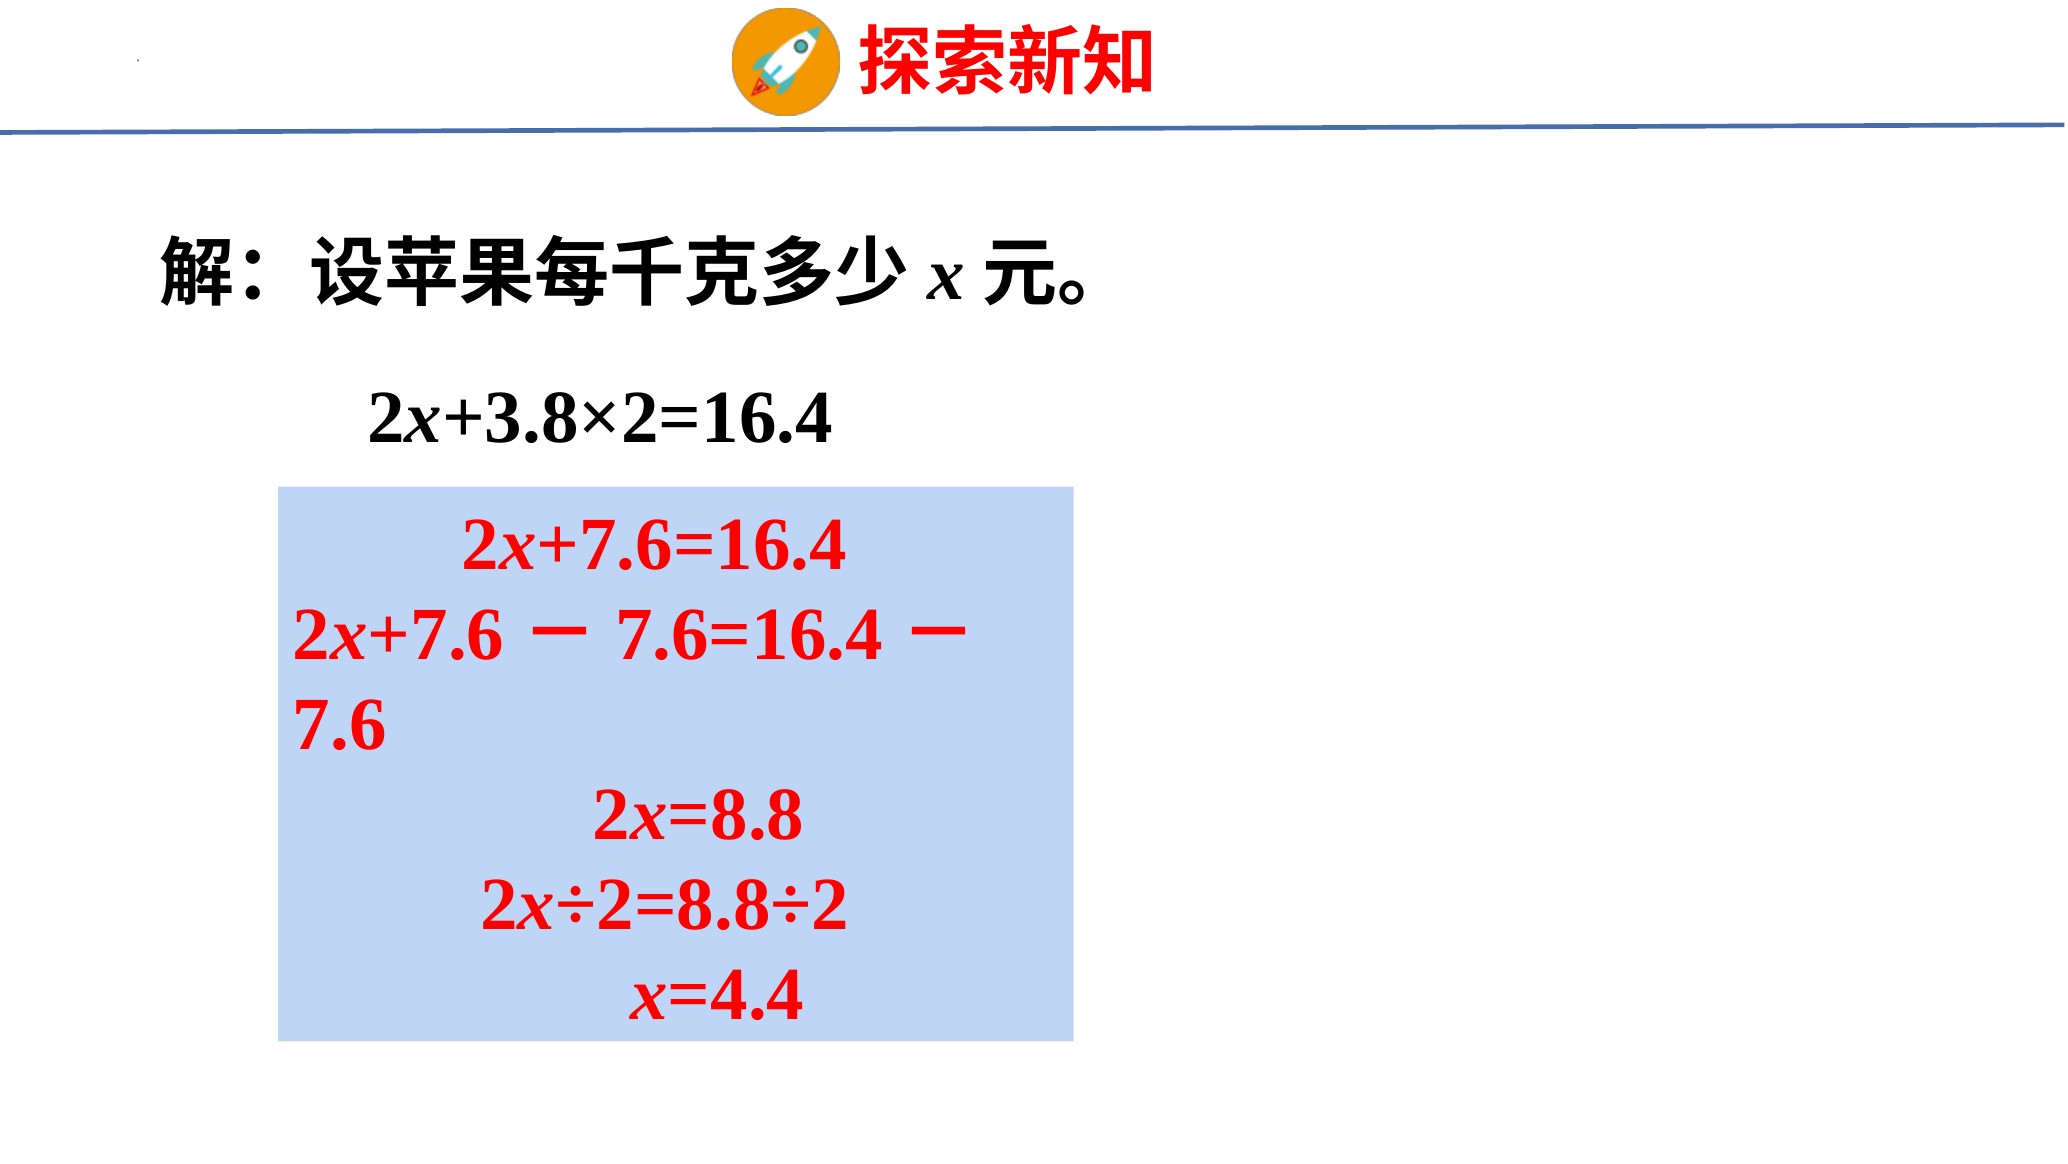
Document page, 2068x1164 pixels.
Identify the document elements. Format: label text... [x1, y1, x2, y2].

text_box 2x+3.8×2=16.4 [352, 360, 848, 466]
text_box 解：设苹果每千克多少x元。 [144, 217, 1148, 322]
picture [732, 8, 840, 116]
text_box 探索新知 [842, 6, 1173, 111]
text_box 2x+7.6=16.4 2x+7.6－7.6=16.4－7.6 2x=8.8 2x÷2=8.8÷2 x=4.4 [278, 486, 1074, 1042]
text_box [0, 124, 2065, 133]
